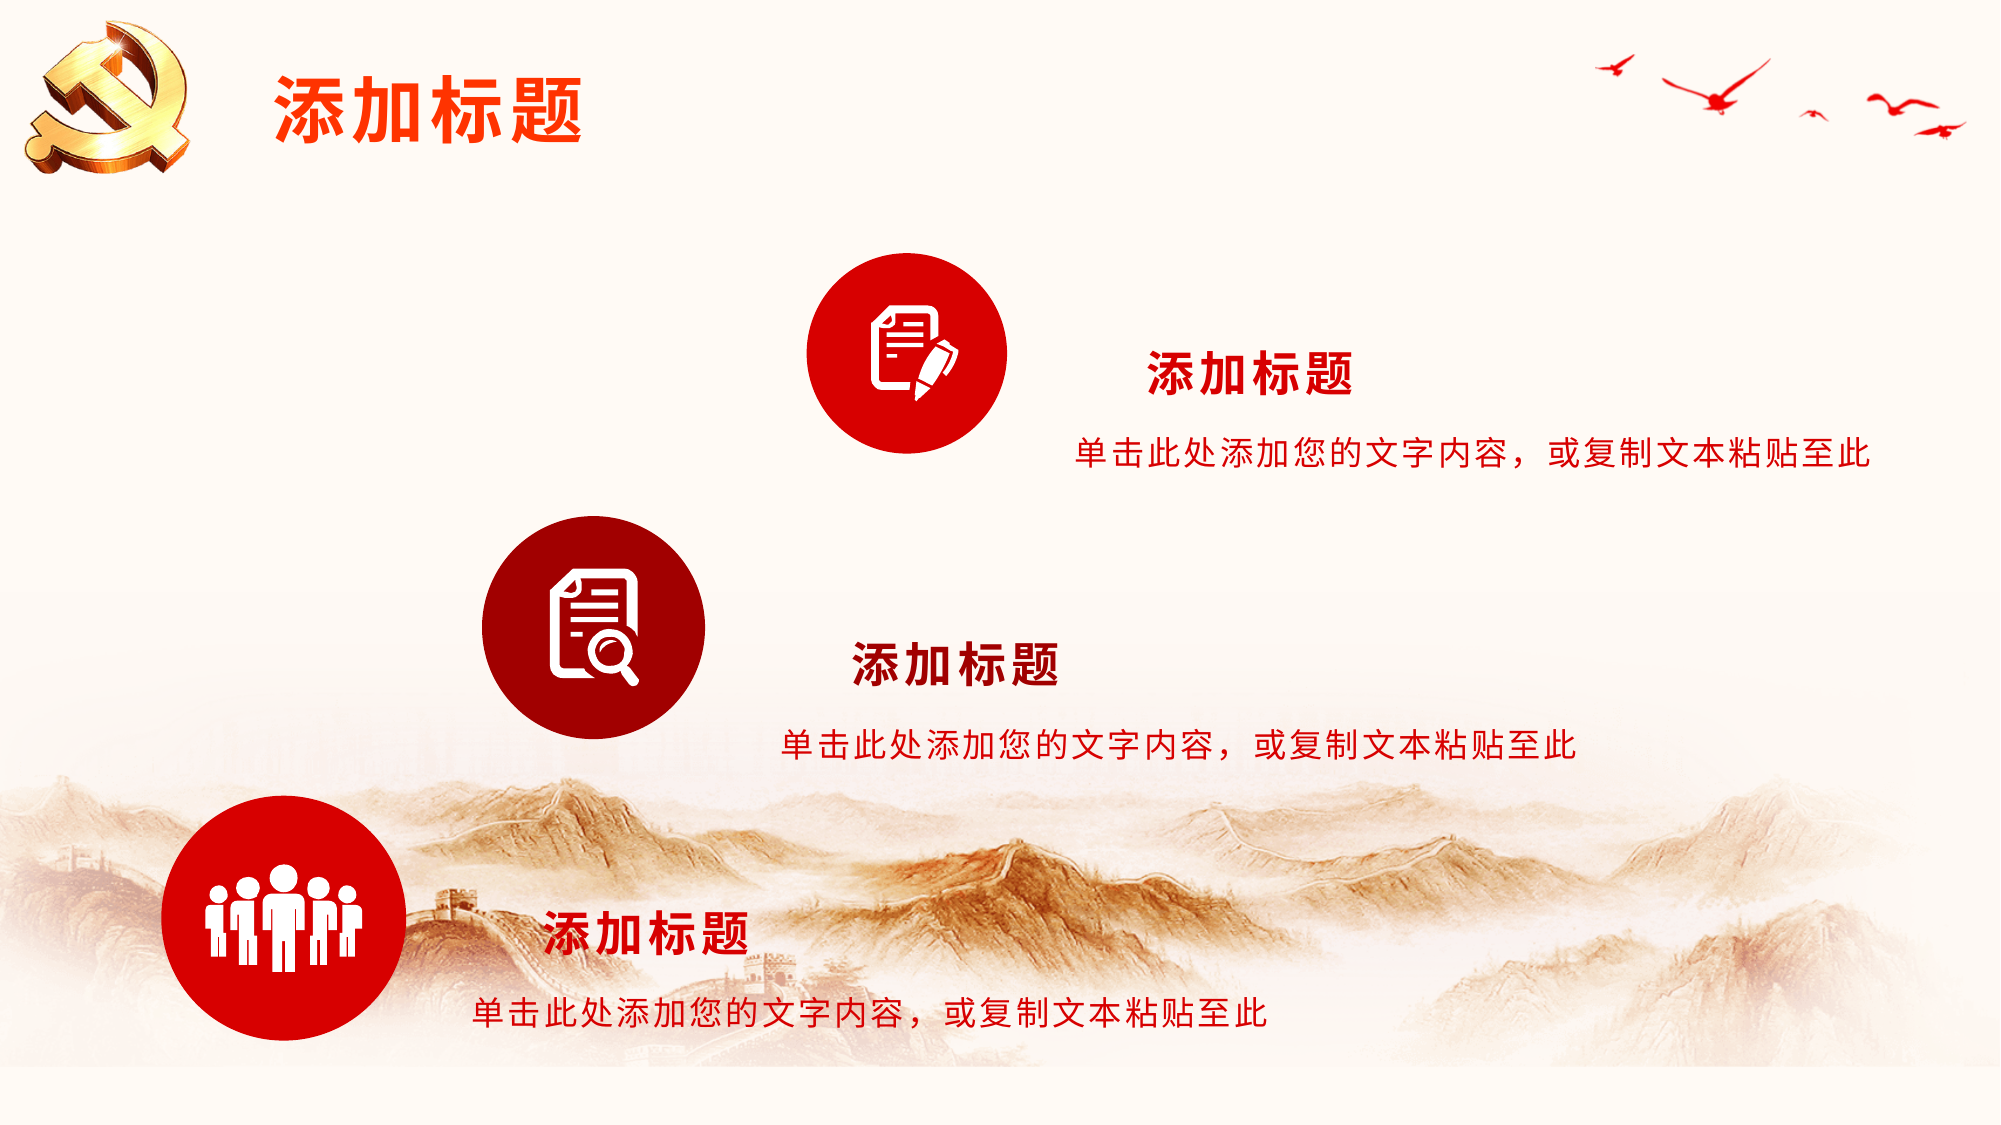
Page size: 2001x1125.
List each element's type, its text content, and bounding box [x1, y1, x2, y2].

text_box [338, 885, 363, 957]
text_box [805, 252, 1009, 455]
picture [1595, 54, 1967, 141]
list 添加标题 [257, 56, 1676, 160]
text_box 单击此处添加您的文字内容，或复制文本粘贴至此 [766, 696, 1593, 772]
text_box [871, 305, 939, 390]
text_box [205, 885, 228, 957]
text_box [307, 876, 337, 965]
text_box [549, 568, 638, 679]
text_box [230, 876, 260, 965]
text_box 添加标题 [527, 895, 766, 969]
text_box 单击此处添加您的文字内容，或复制文本粘贴至此 [456, 964, 1284, 1040]
text_box 添加标题 [1131, 336, 1369, 409]
text_box 添加标题 [837, 627, 1075, 700]
text_box [262, 864, 305, 972]
picture [20, 7, 195, 187]
picture [0, 592, 2001, 1067]
text_box 单击此处添加您的文字内容，或复制文本粘贴至此 [1060, 405, 1888, 480]
text_box [914, 381, 931, 402]
text_box [918, 339, 959, 386]
text_box [587, 628, 639, 687]
text_box [160, 794, 408, 1042]
text_box [480, 515, 707, 741]
